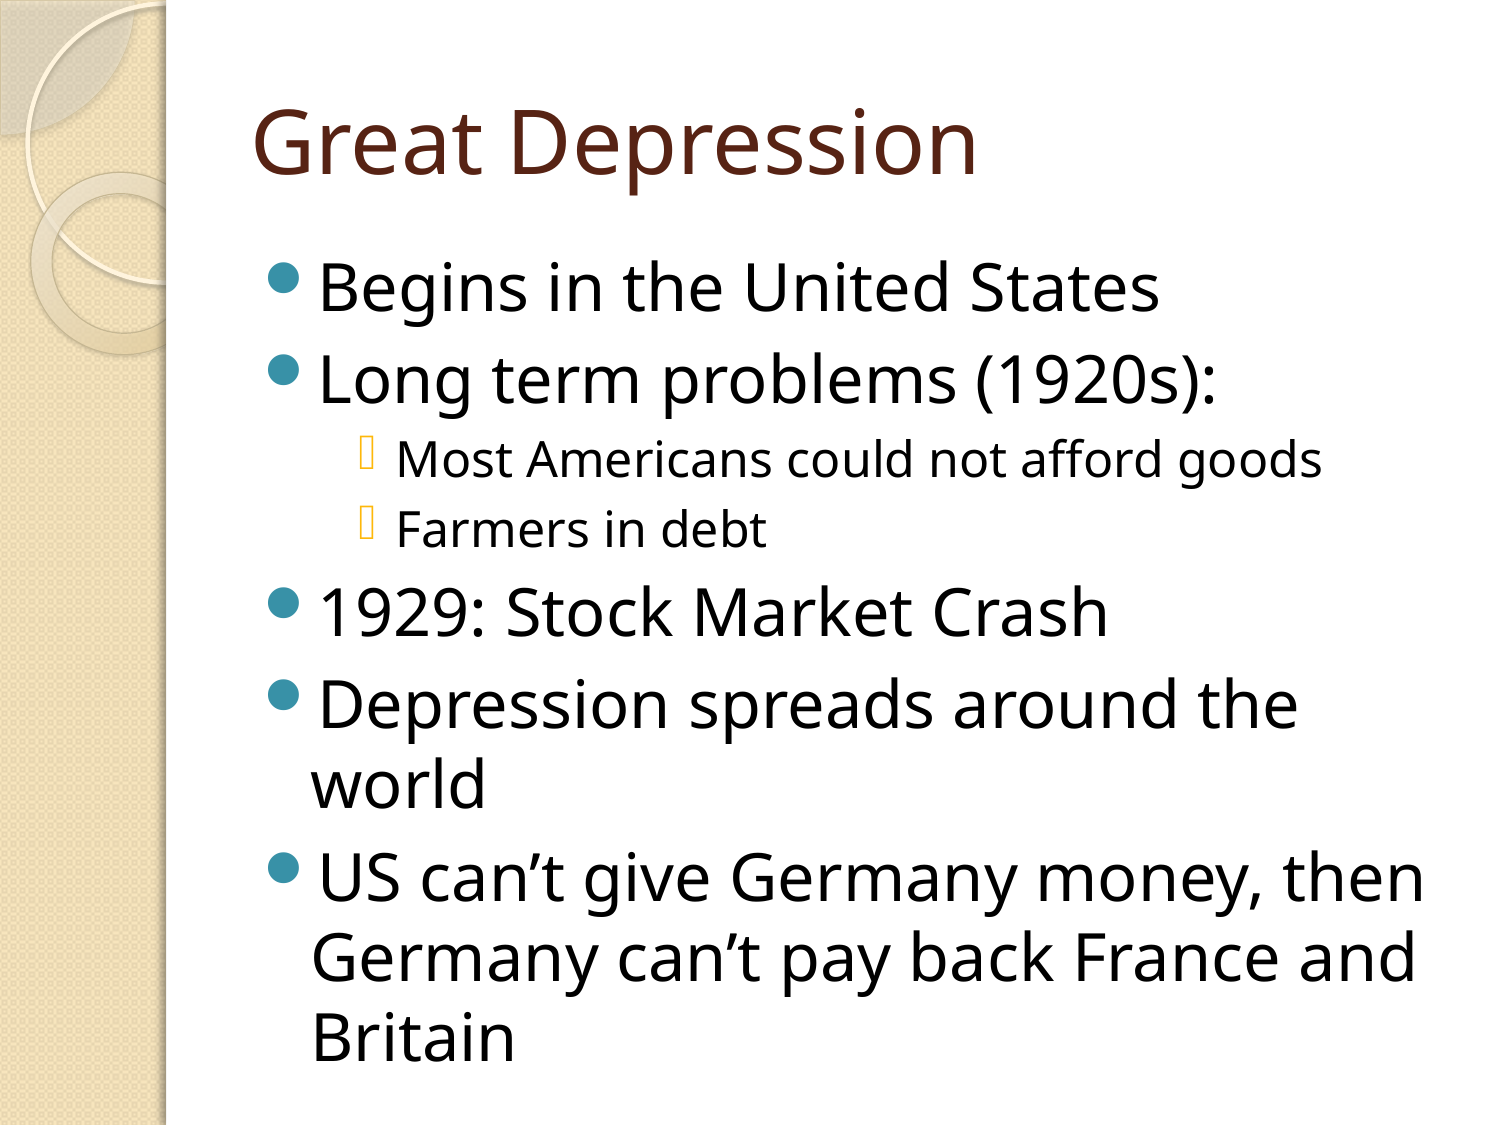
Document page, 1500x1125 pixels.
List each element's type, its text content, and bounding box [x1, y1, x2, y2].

title Great Depression [235, 45, 1466, 233]
list Begins in the United States Long term problems (1920s): Most Americans could not afford goods Farmers in debt 1929: Stock Market Crash Depression spreads around the world US can’t give Germany money, then Germany can’t pay back France and Britain [235, 237, 1466, 1025]
